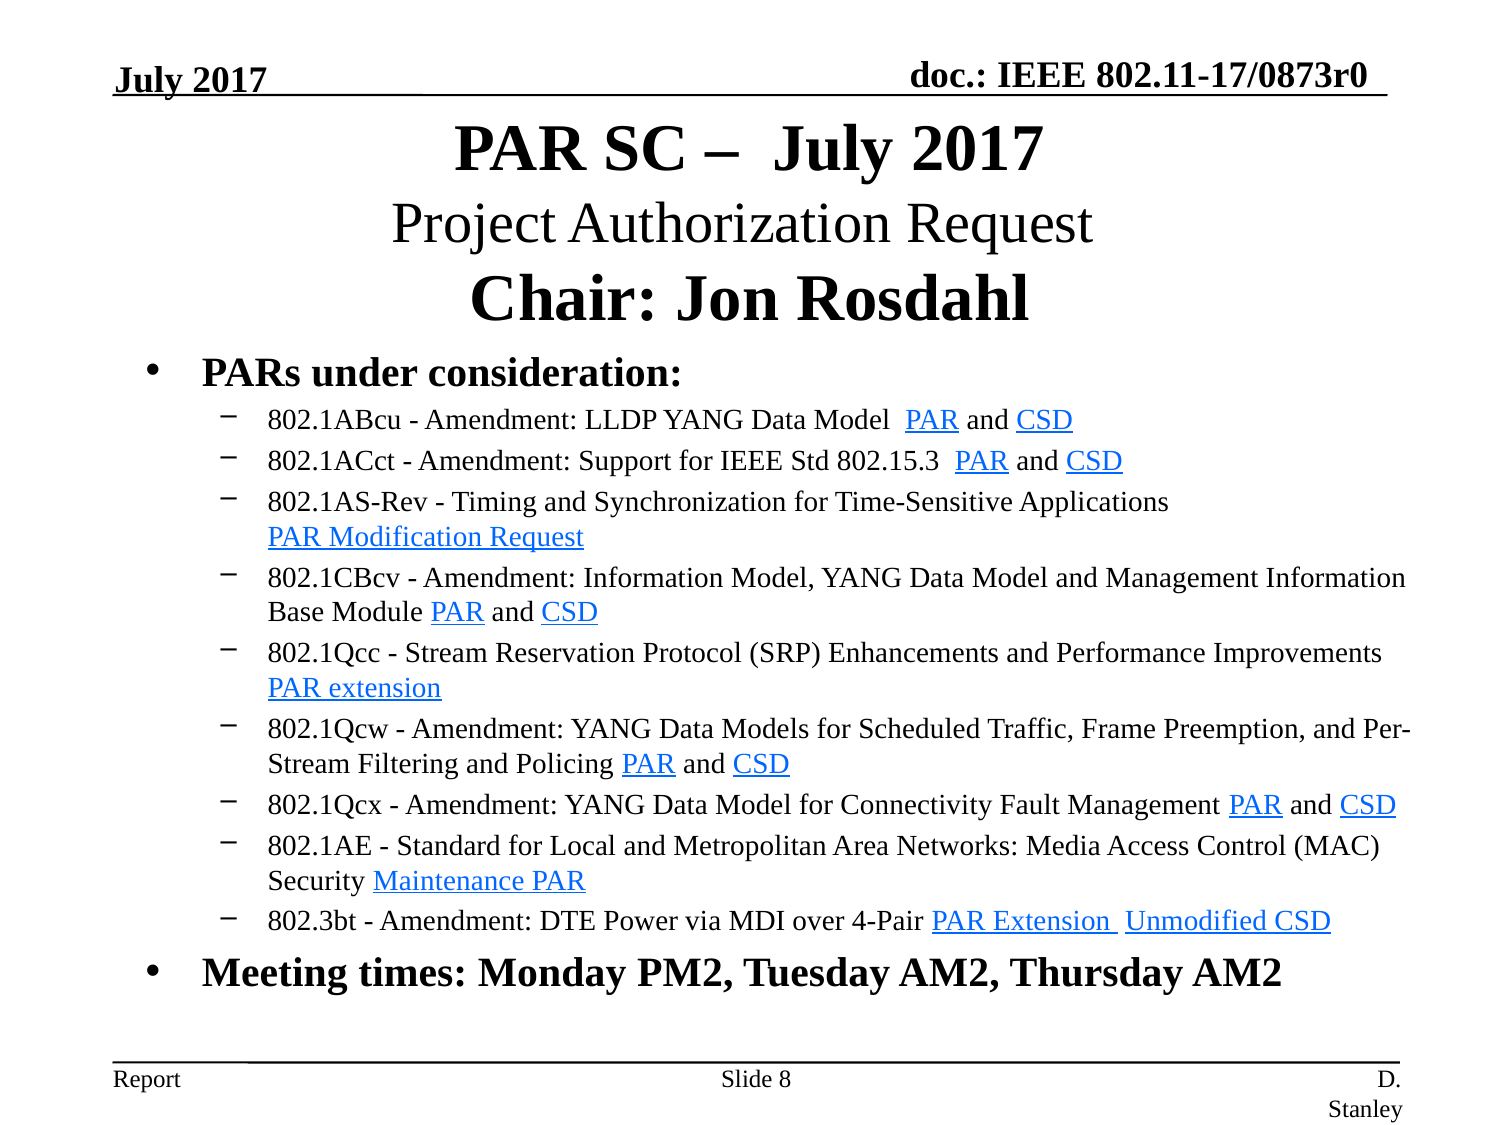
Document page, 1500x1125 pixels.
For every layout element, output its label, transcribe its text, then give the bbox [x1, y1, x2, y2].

slide_number Slide 8 [712, 1062, 800, 1093]
text_box PARs under consideration: 802.1ABcu - Amendment: LLDP YANG Data Model PAR and CSD 802.1ACct - Amendment: Support for IEEE Std 802.15.3 PAR and CSD 802.1AS-Rev - Timing and Synchronization for Time-Sensitive Applications PAR Modification Request 802.1CBcv - Amendment: Information Model, YANG Data Model and Management Information Base Module PAR and CSD 802.1Qcc - Stream Reservation Protocol (SRP) Enhancements and Performance Improvements PAR extension 802.1Qcw - Amendment: YANG Data Models for Scheduled Traffic, Frame Preemption, and Per-Stream Filtering and Policing PAR and CSD 802.1Qcx - Amendment: YANG Data Model for Connectivity Fault Management PAR and CSD 802.1AE - Standard for Local and Metropolitan Area Networks: Media Access Control (MAC) Security Maintenance PAR 802.3bt - Amendment: DTE Power via MDI over 4-Pair PAR Extension Unmodified CSD Meeting times: Monday PM2, Tuesday AM2, Thursday AM2 [130, 337, 1469, 1061]
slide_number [114, 54, 309, 100]
title PAR SC – July 2017 Project Authorization Request Chair: Jon Rosdahl [112, 162, 1388, 275]
footer D. Stanley, HP Enterprise [1325, 1062, 1402, 1093]
